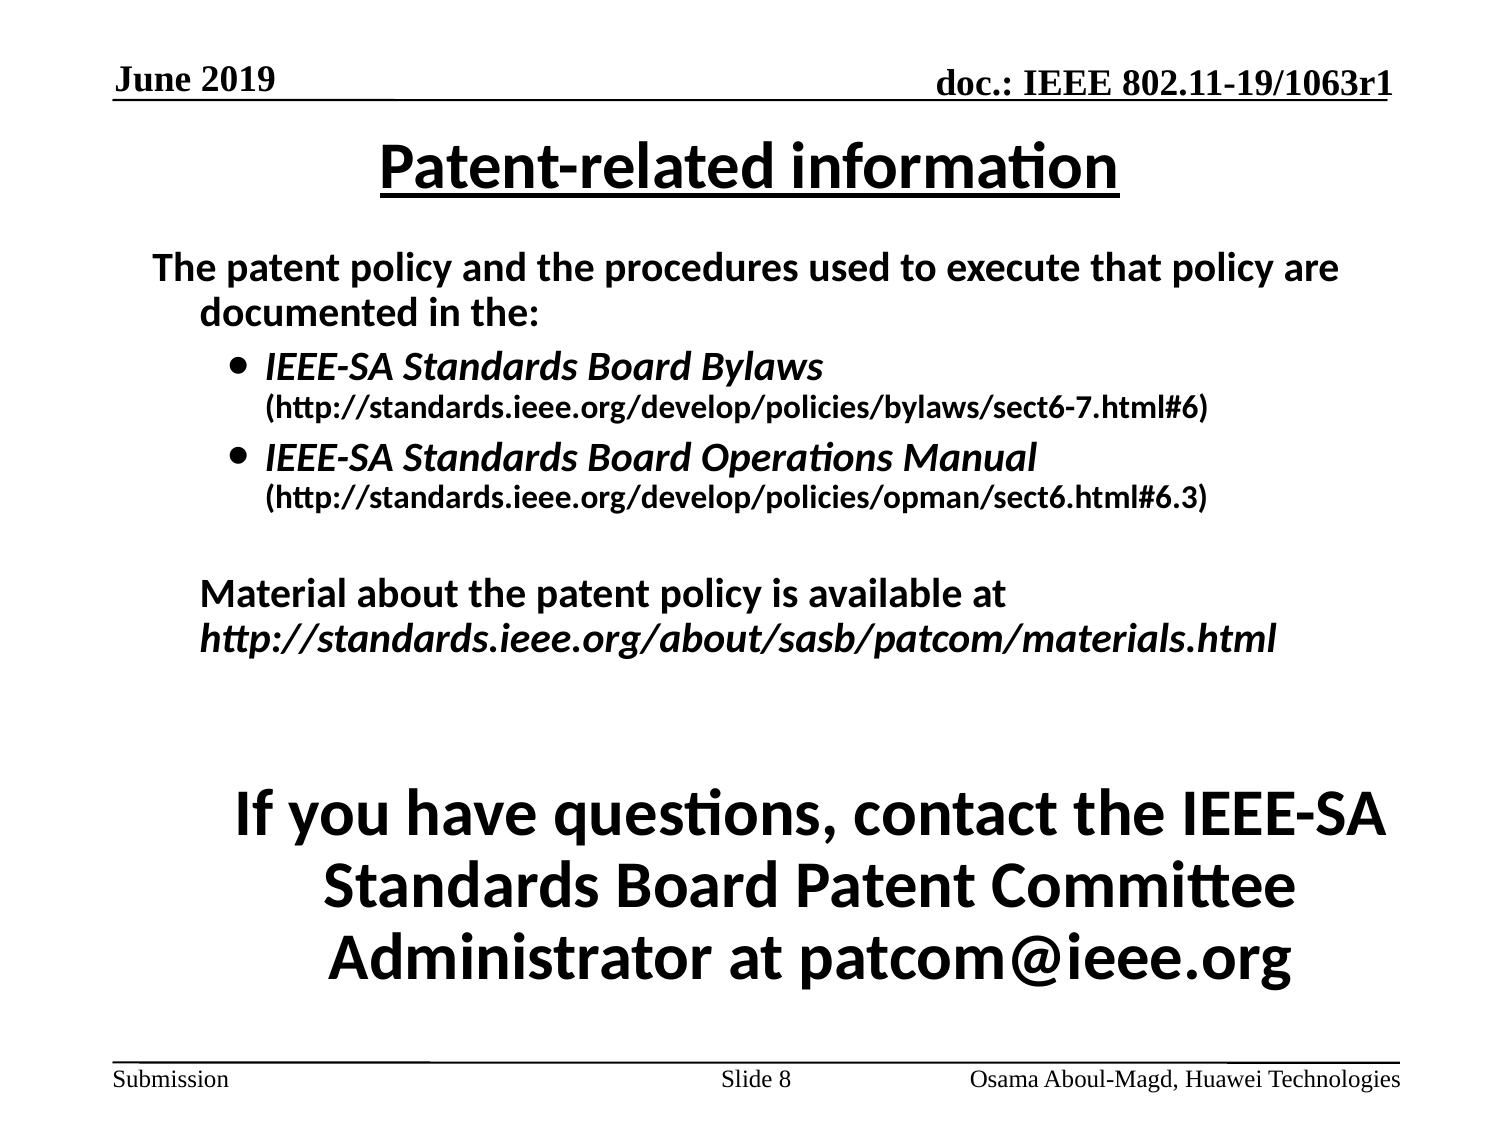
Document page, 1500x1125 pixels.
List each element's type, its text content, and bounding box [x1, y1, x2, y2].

footer Osama Aboul-Magd, Huawei Technologies [878, 1061, 1402, 1093]
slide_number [114, 54, 423, 100]
title Patent-related information [112, 74, 1388, 237]
slide_number Slide 8 [712, 1061, 800, 1123]
list The patent policy and the procedures used to execute that policy are documented in the: IEEE-SA Standards Board Bylaws (http://standards.ieee.org/develop/policies/bylaws/sect6-7.html#6) IEEE-SA Standards Board Operations Manual (http://standards.ieee.org/develop/policies/opman/sect6.html#6.3) Material about the patent policy is available at http://standards.ieee.org/about/sasb/patcom/materials.html If you have questions, contact the IEEE-SA Standards Board Patent Committee Administrator at patcom@ieee.org [62, 237, 1438, 913]
